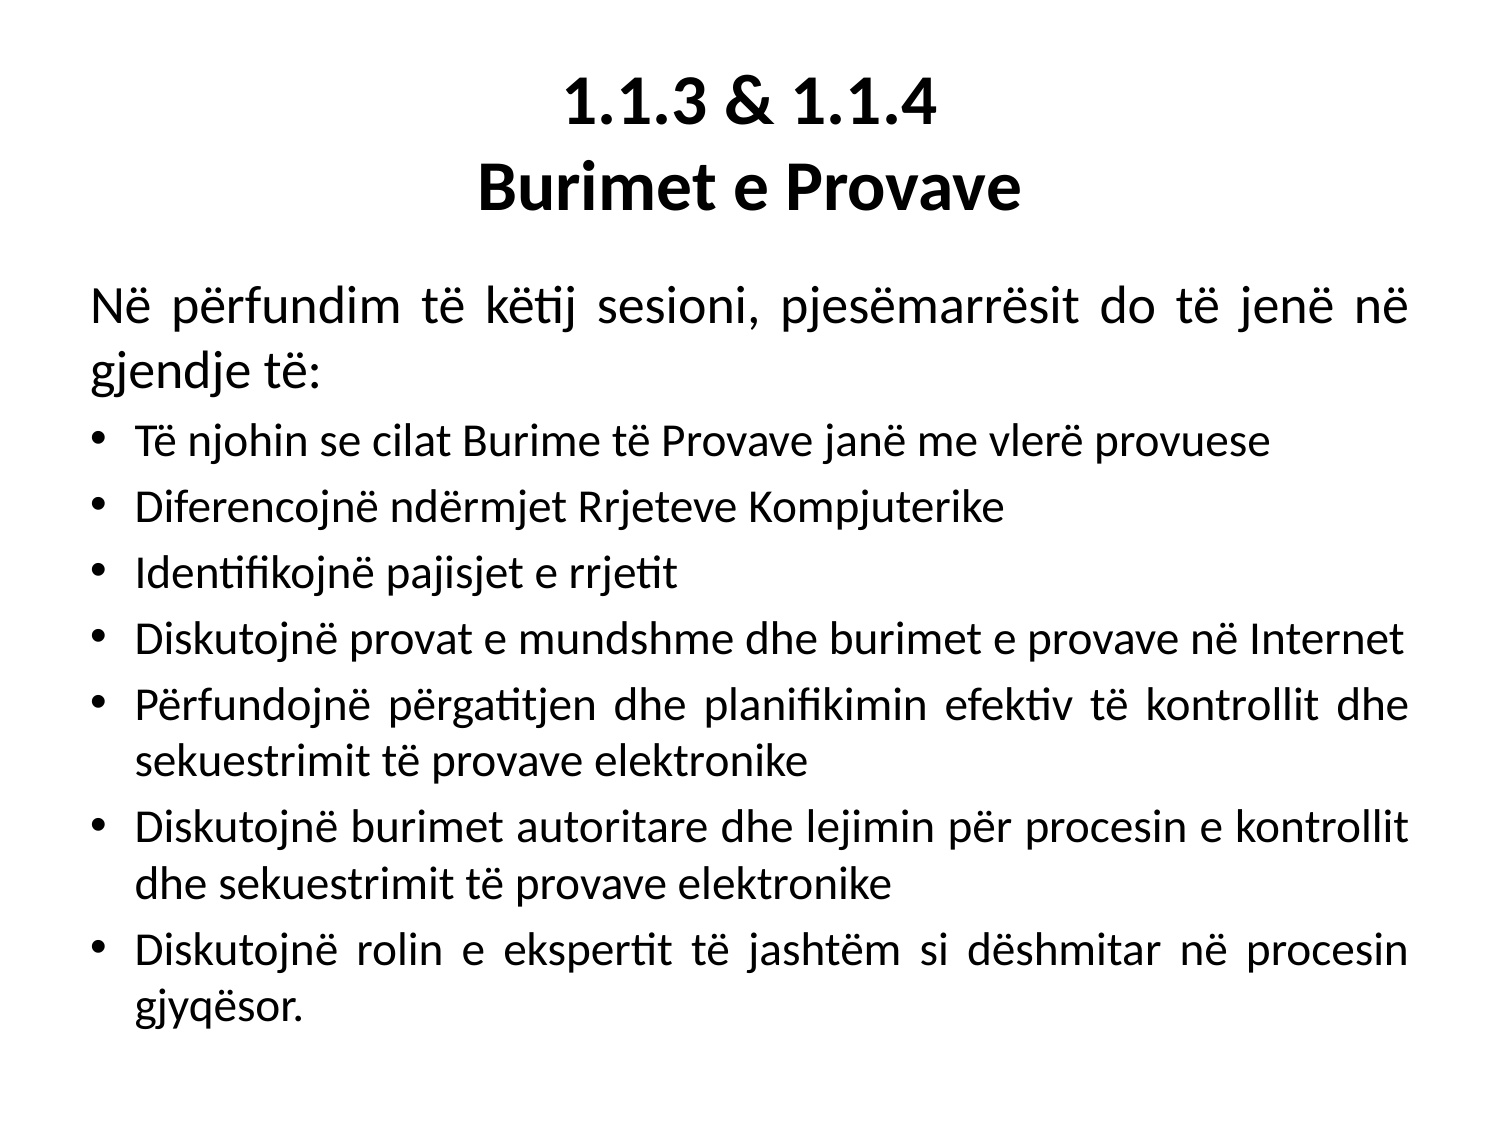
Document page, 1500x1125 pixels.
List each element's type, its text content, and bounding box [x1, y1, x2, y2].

list Në përfundim të këtij sesioni, pjesëmarrësit do të jenë në gjendje të: Të njohin se cilat Burime të Provave janë me vlerë provuese Diferencojnë ndërmjet Rrjeteve Kompjuterike Identifikojnë pajisjet e rrjetit Diskutojnë provat e mundshme dhe burimet e provave në Internet Përfundojnë përgatitjen dhe planifikimin efektiv të kontrollit dhe sekuestrimit të provave elektronike Diskutojnë burimet autoritare dhe lejimin për procesin e kontrollit dhe sekuestrimit të provave elektronike Diskutojnë rolin e ekspertit të jashtëm si dëshmitar në procesin gjyqësor. [75, 262, 1425, 1061]
title 1.1.3 & 1.1.4 Burimet e Provave [75, 45, 1425, 233]
